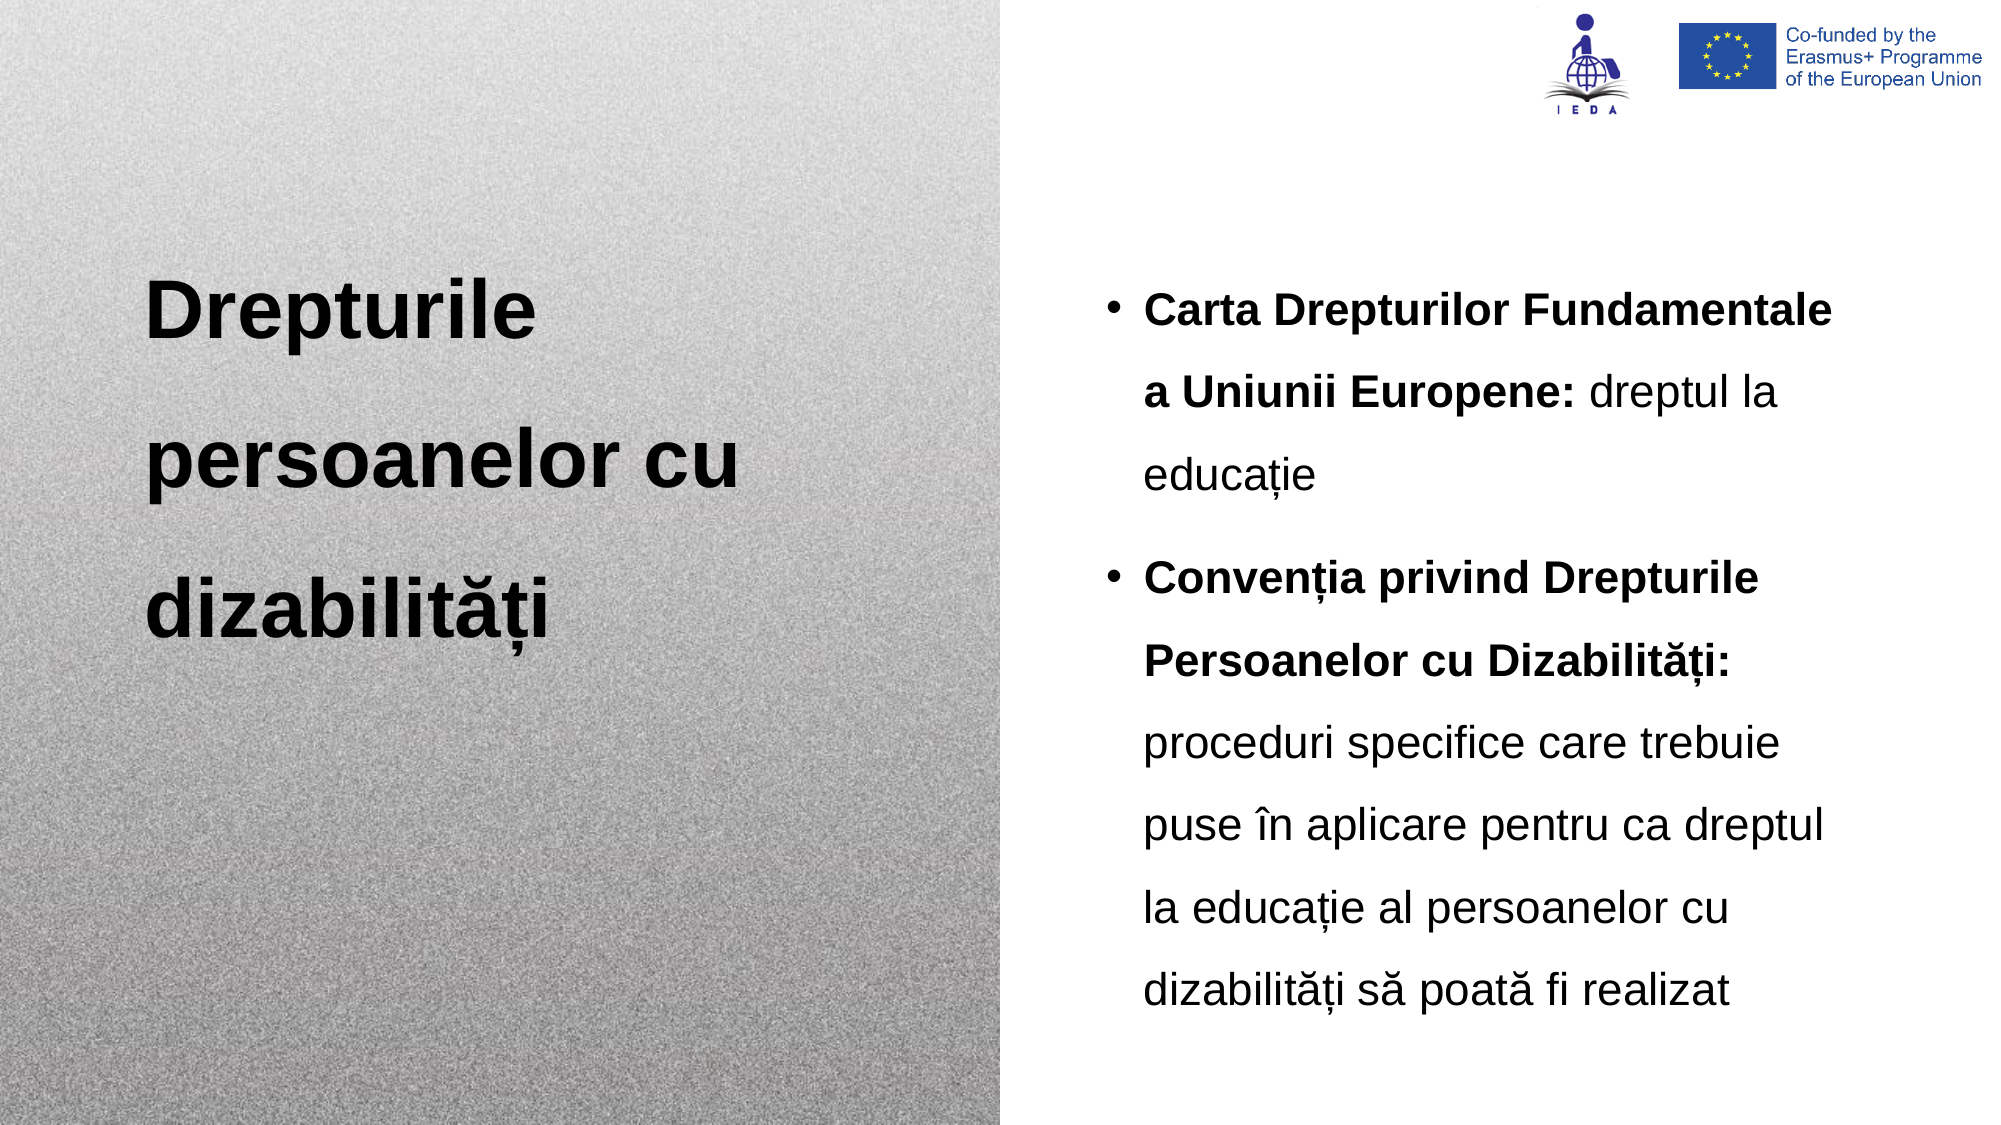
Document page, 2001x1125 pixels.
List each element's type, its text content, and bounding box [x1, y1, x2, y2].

picture [1528, 0, 1645, 127]
picture [0, 0, 1001, 1125]
picture [1677, 22, 2000, 94]
text_box Carta Drepturilor Fundamentale a Uniunii Europene: dreptul la educație Convenția privind Drepturile Persoanelor cu Dizabilități: proceduri specifice care trebuie puse în aplicare pentru ca dreptul la educație al persoanelor cu dizabilități să poată fi realizat [1091, 244, 1858, 1075]
